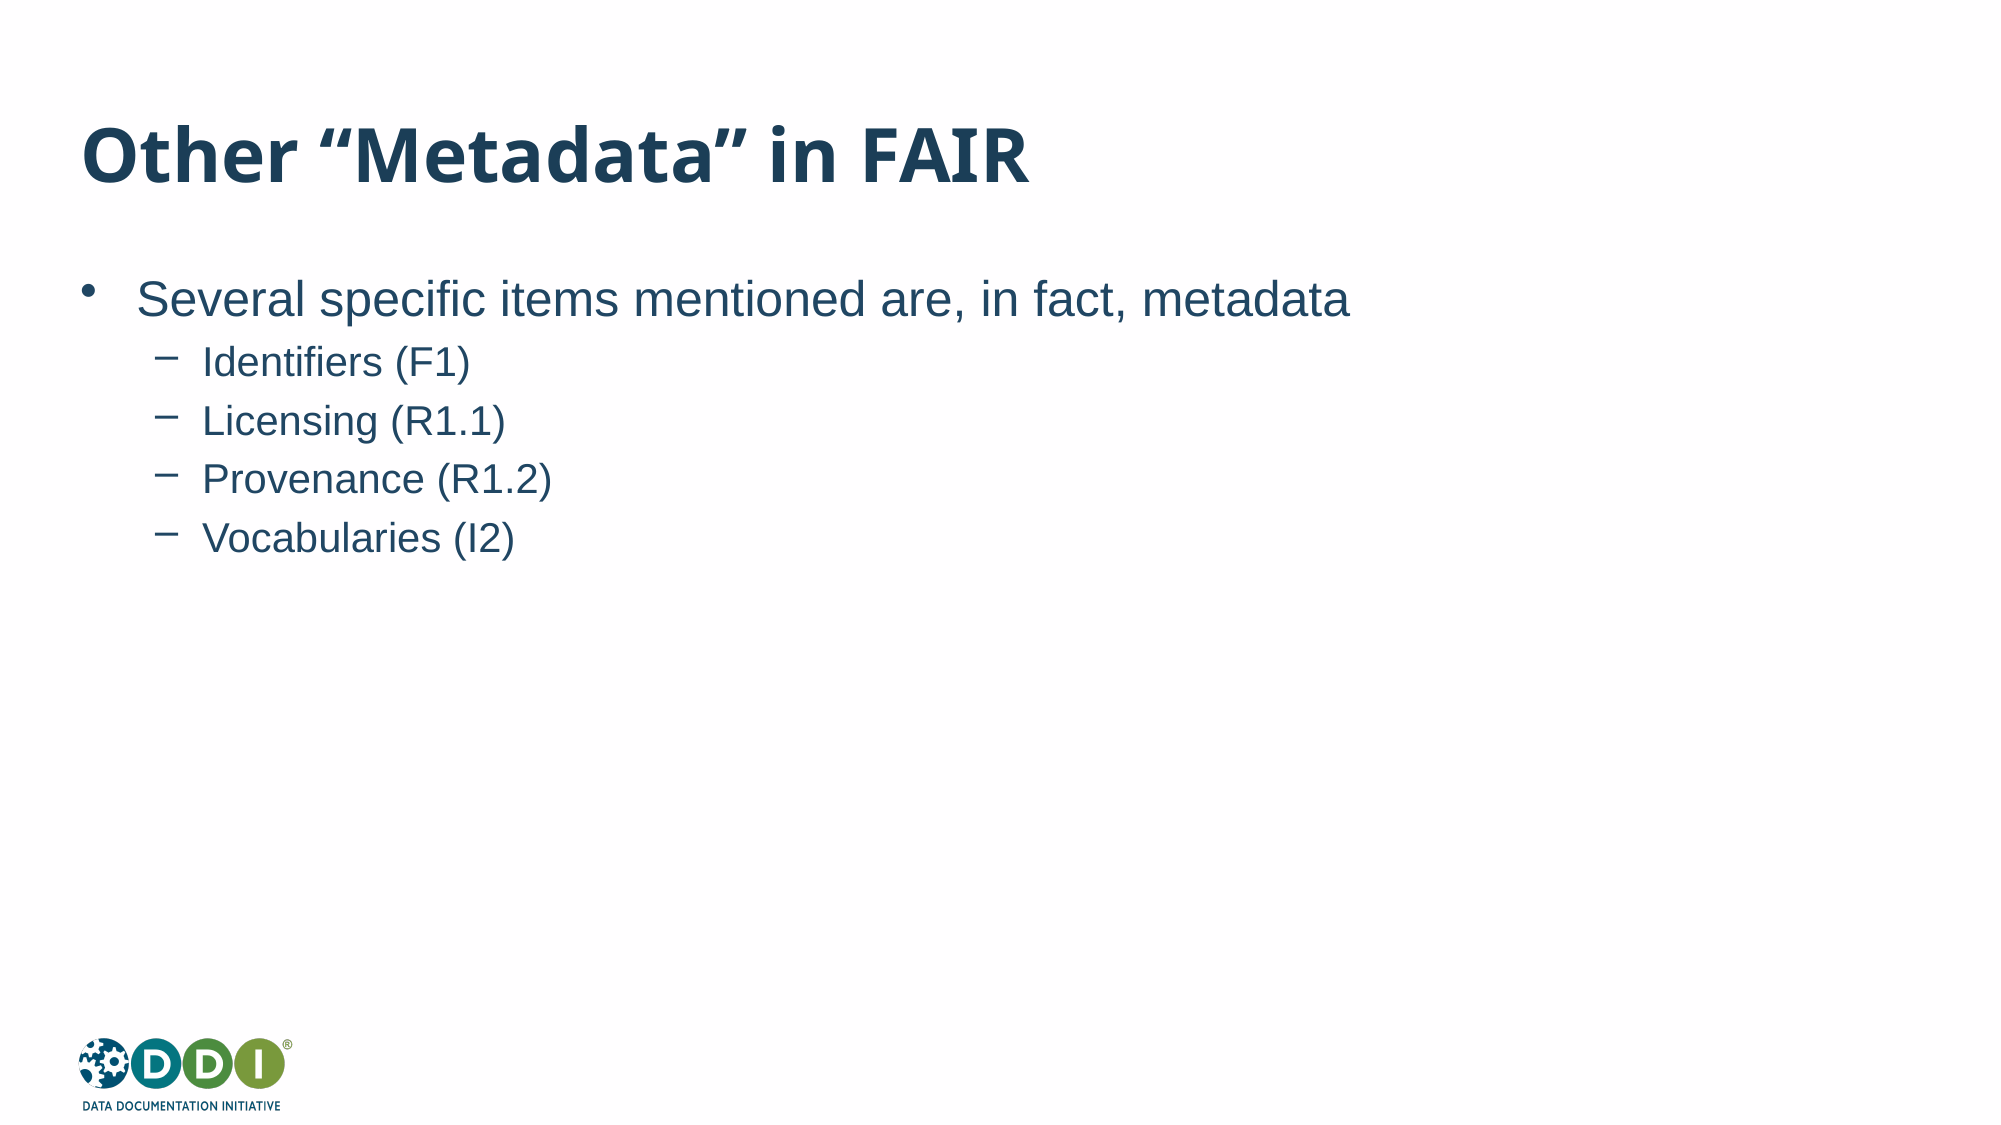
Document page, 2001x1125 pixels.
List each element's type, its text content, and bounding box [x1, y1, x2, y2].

list Several specific items mentioned are, in fact, metadata Identifiers (F1) Licensing (R1.1) Provenance (R1.2) Vocabularies (I2) [65, 259, 1916, 1019]
picture [65, 1032, 305, 1115]
title Other “Metadata” in FAIR [65, 59, 1916, 247]
